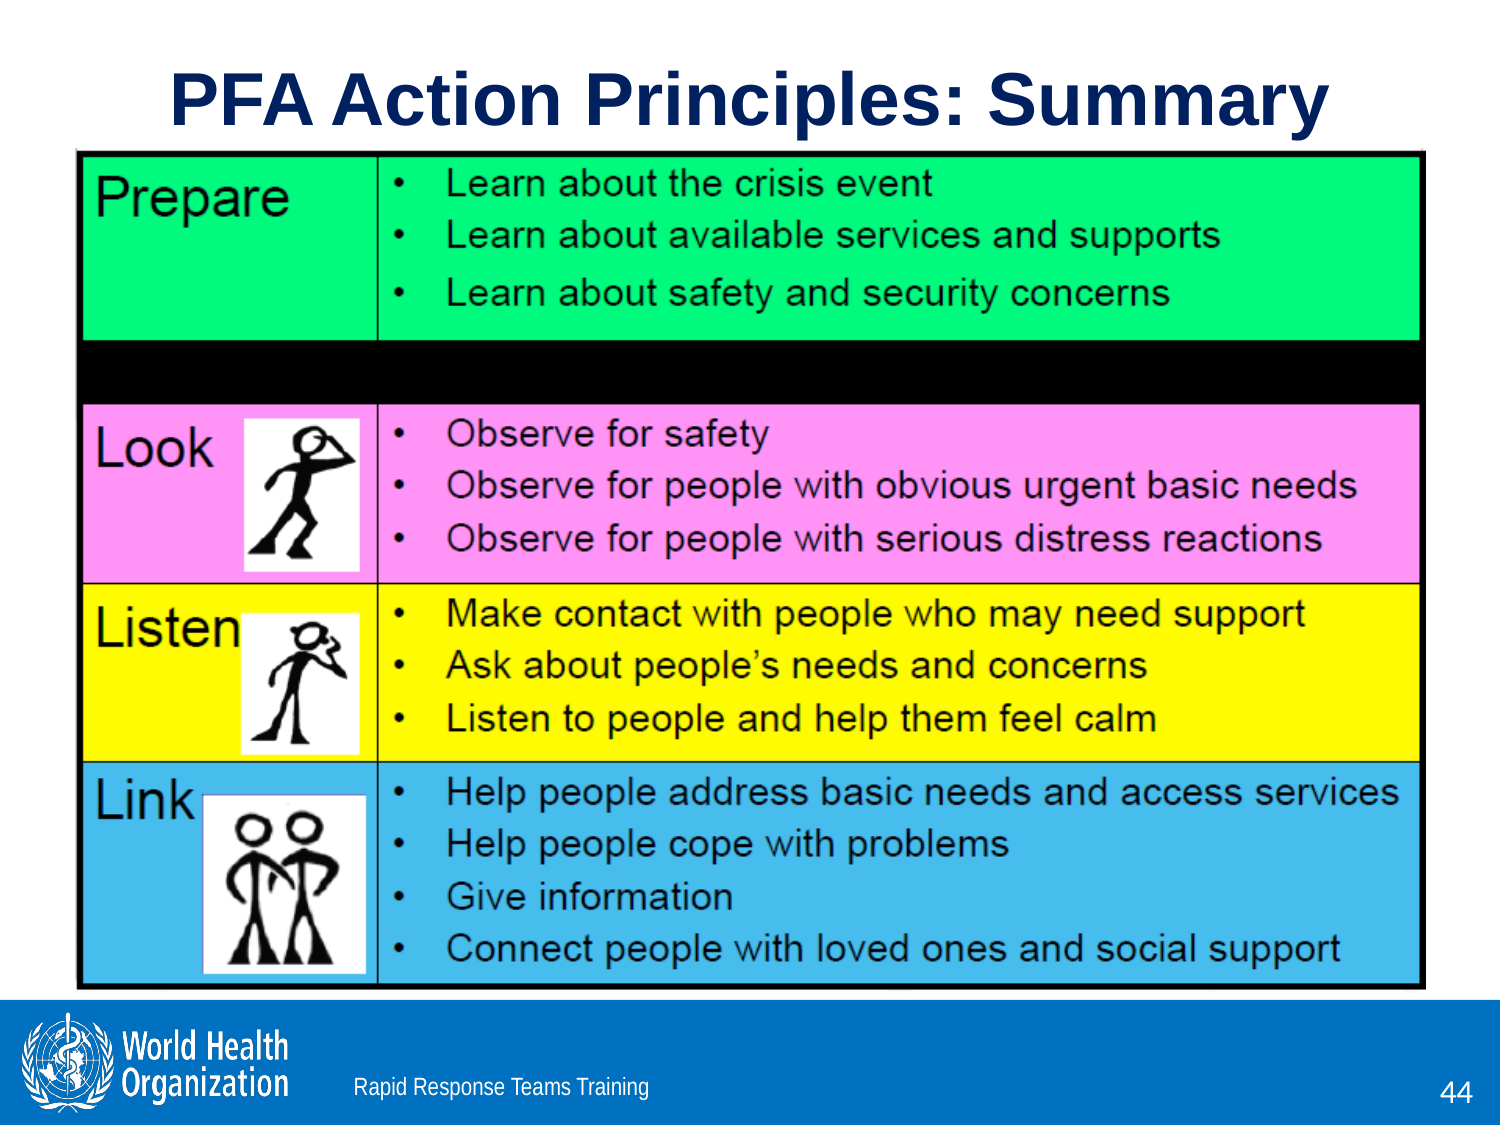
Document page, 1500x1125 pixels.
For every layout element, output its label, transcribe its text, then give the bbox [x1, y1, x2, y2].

picture [73, 148, 1426, 993]
picture [21, 1012, 288, 1113]
text_box PFA Action Principles: Summary [0, 42, 1500, 148]
